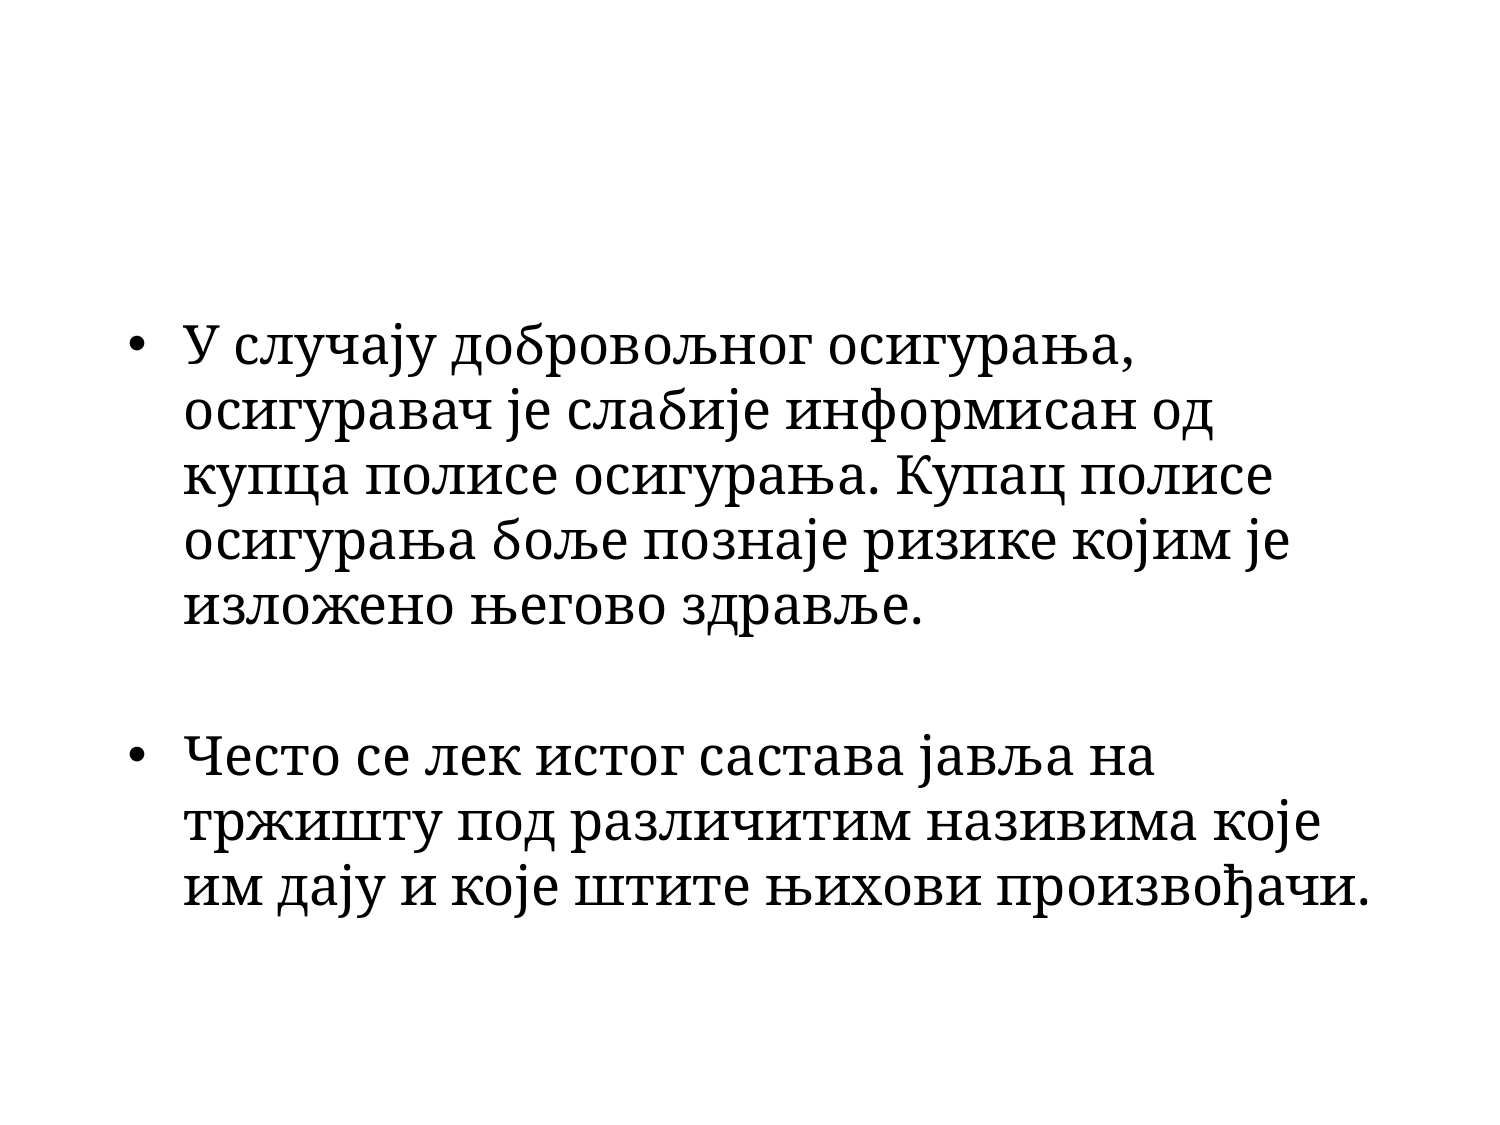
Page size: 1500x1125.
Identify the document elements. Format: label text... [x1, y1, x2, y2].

list У случају добровољног осигурања, осигуравач је слабије информисан од купца полисе осигурања. Купац полисе осигурања боље познаје ризике којим је изложено његово здравље. Често се лек истог састава јавља на тржишту под различитим називима које им дају и које штите њихови произвођачи. [112, 302, 1388, 1000]
